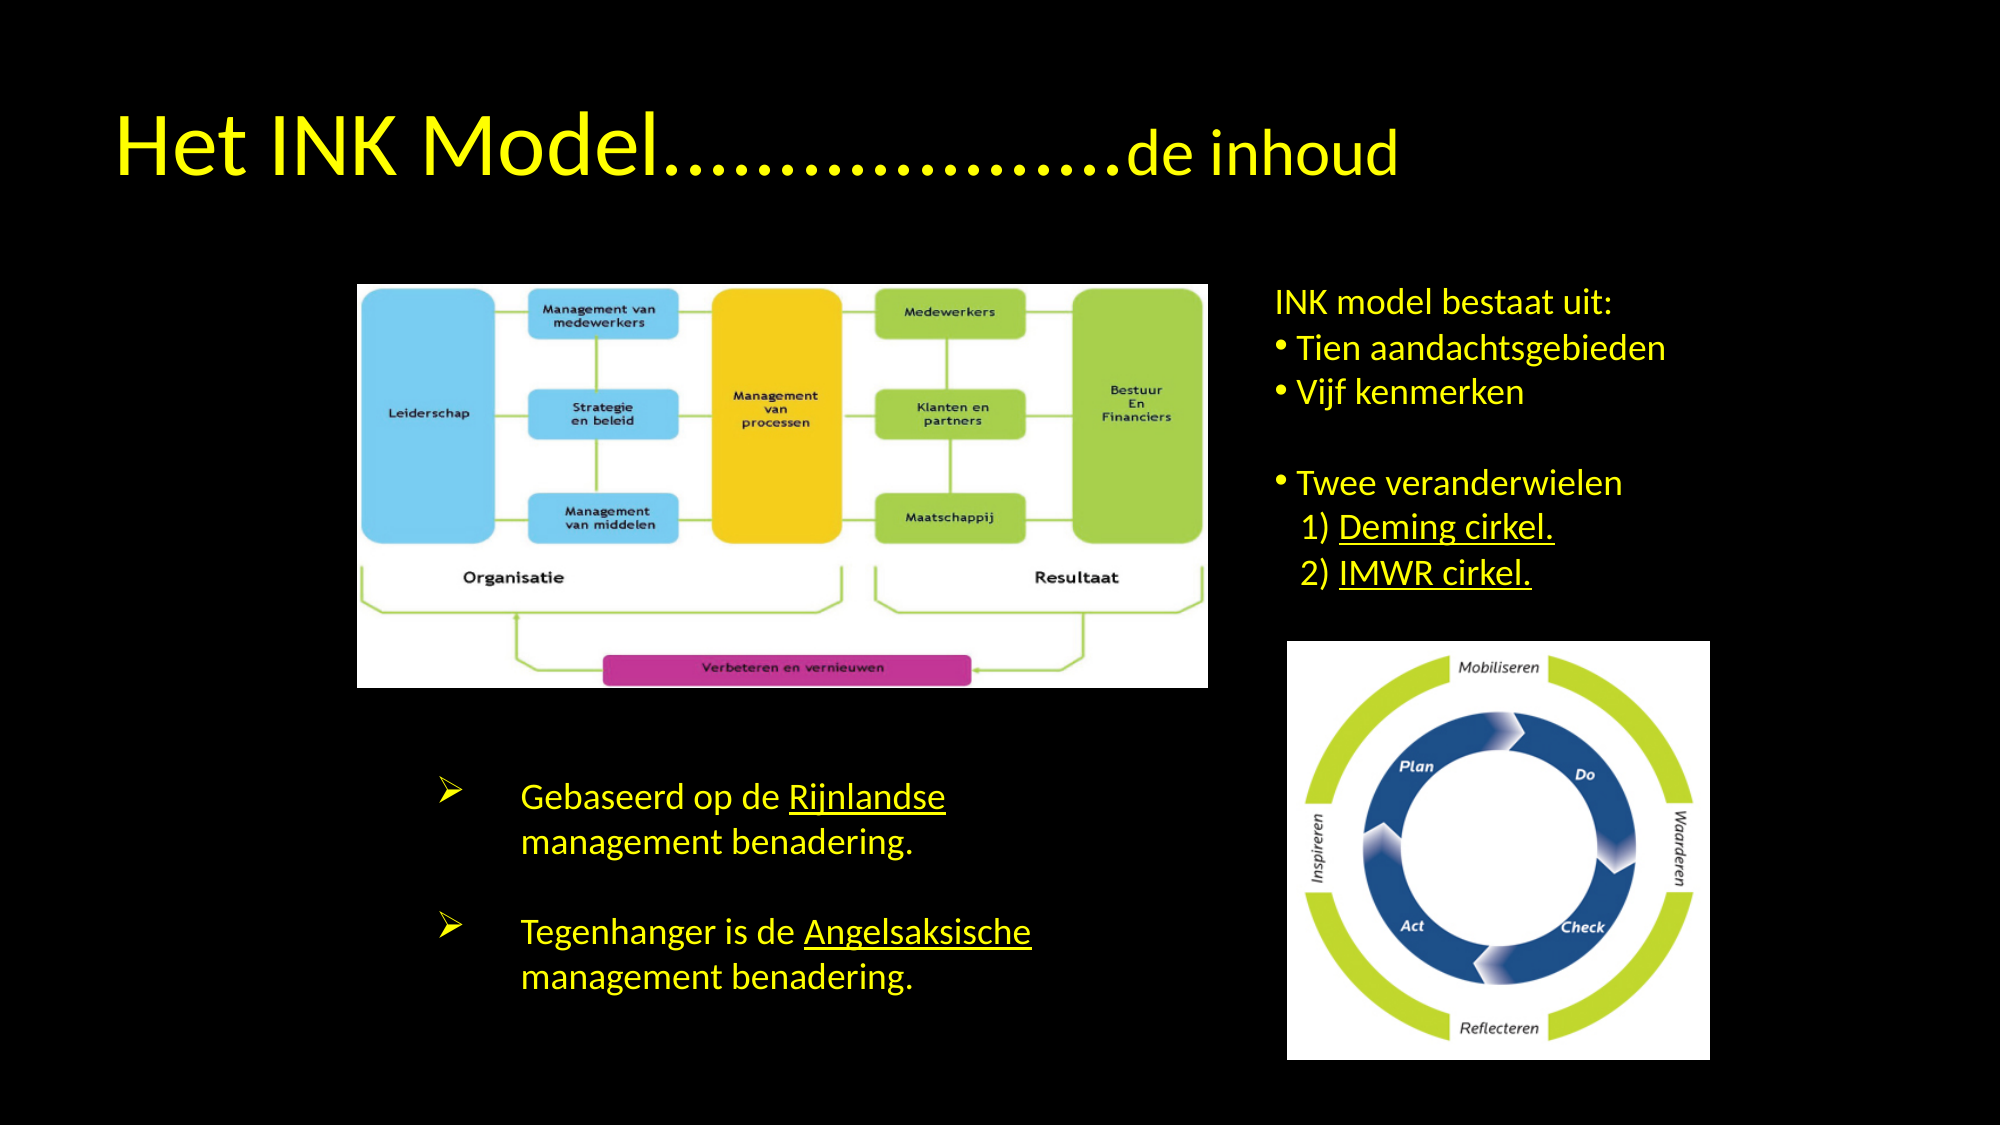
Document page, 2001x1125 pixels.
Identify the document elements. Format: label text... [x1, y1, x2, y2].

text_box Gebaseerd op de Rijnlandse management benadering. Tegenhanger is de Angelsaksische management benadering. [365, 764, 1116, 1005]
picture [357, 283, 1208, 688]
text_box INK model bestaat uit: Tien aandachtsgebieden Vijf kenmerken Twee veranderwielen 1) Deming cirkel. 2) IMWR cirkel. [1259, 270, 1682, 600]
picture [1287, 640, 1711, 1061]
title Het INK Model....................de inhoud [99, 45, 1900, 233]
